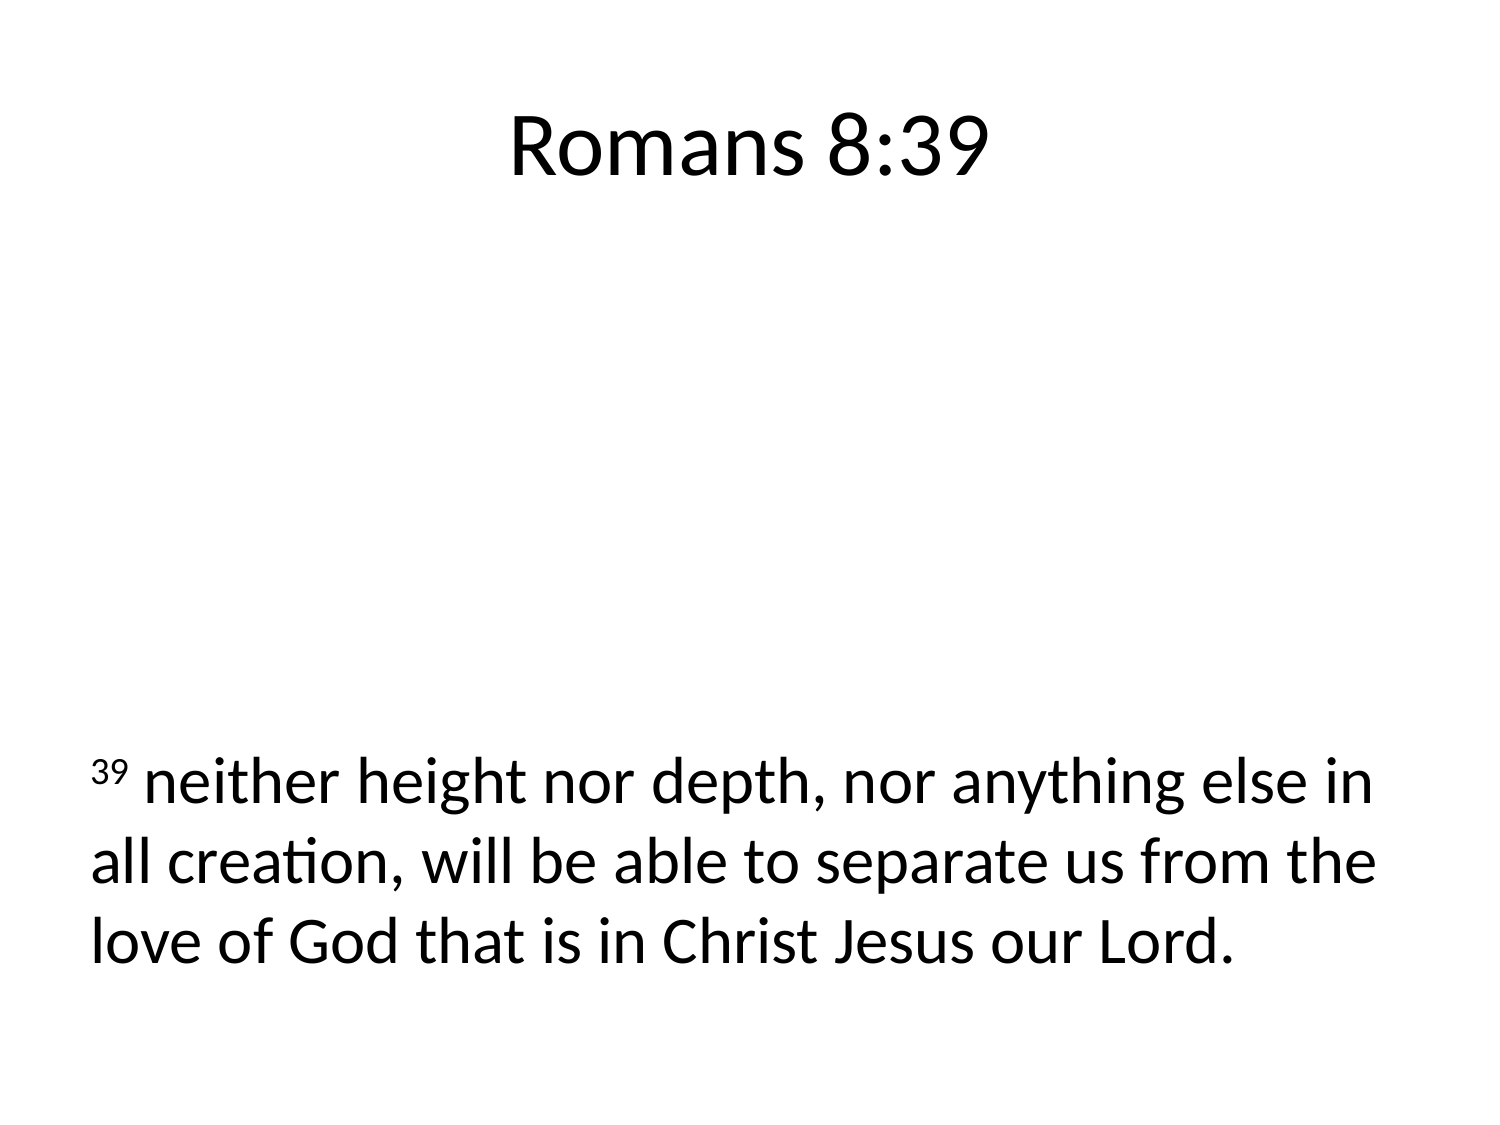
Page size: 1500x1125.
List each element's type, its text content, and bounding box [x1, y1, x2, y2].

title Romans 8:39 [75, 45, 1425, 233]
list 39 neither height nor depth, nor anything else in all creation, will be able to separate us from the love of God that is in Christ Jesus our Lord. [75, 262, 1425, 1005]
